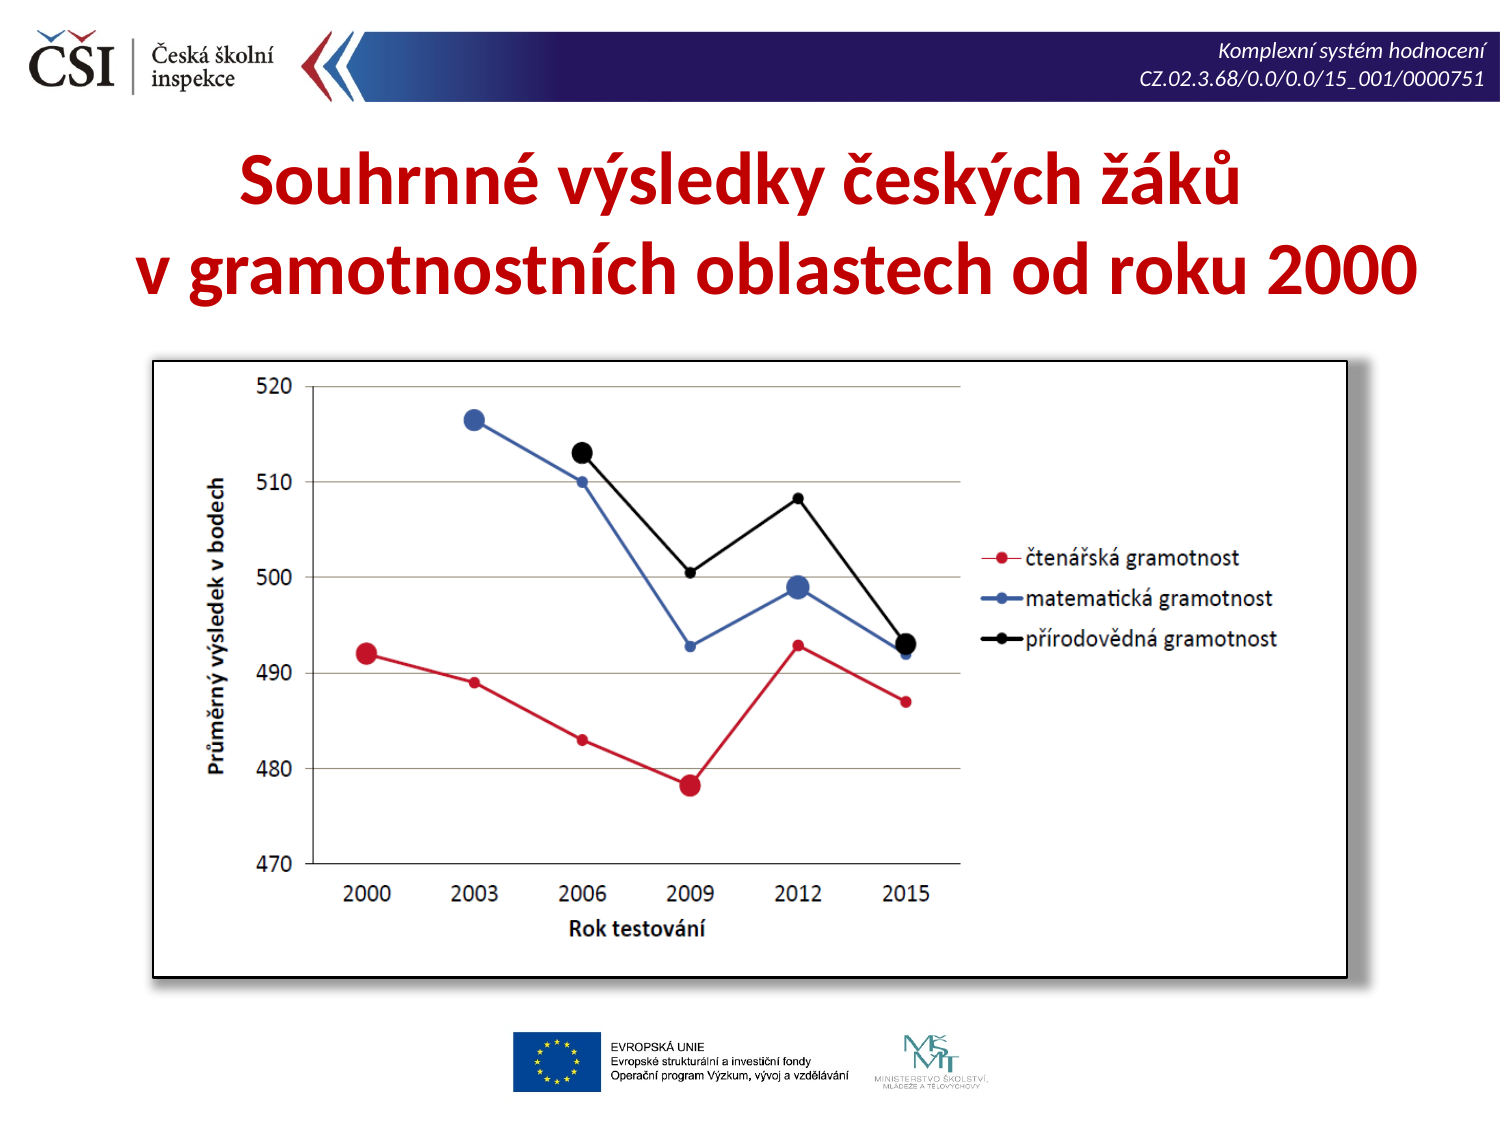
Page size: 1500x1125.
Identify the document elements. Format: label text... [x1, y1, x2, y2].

list Souhrnné výsledky českých žáků v gramotnostních oblastech od roku 2000 [29, 125, 1471, 315]
picture [483, 1002, 1017, 1121]
picture [29, 30, 1500, 102]
picture [153, 361, 1346, 977]
